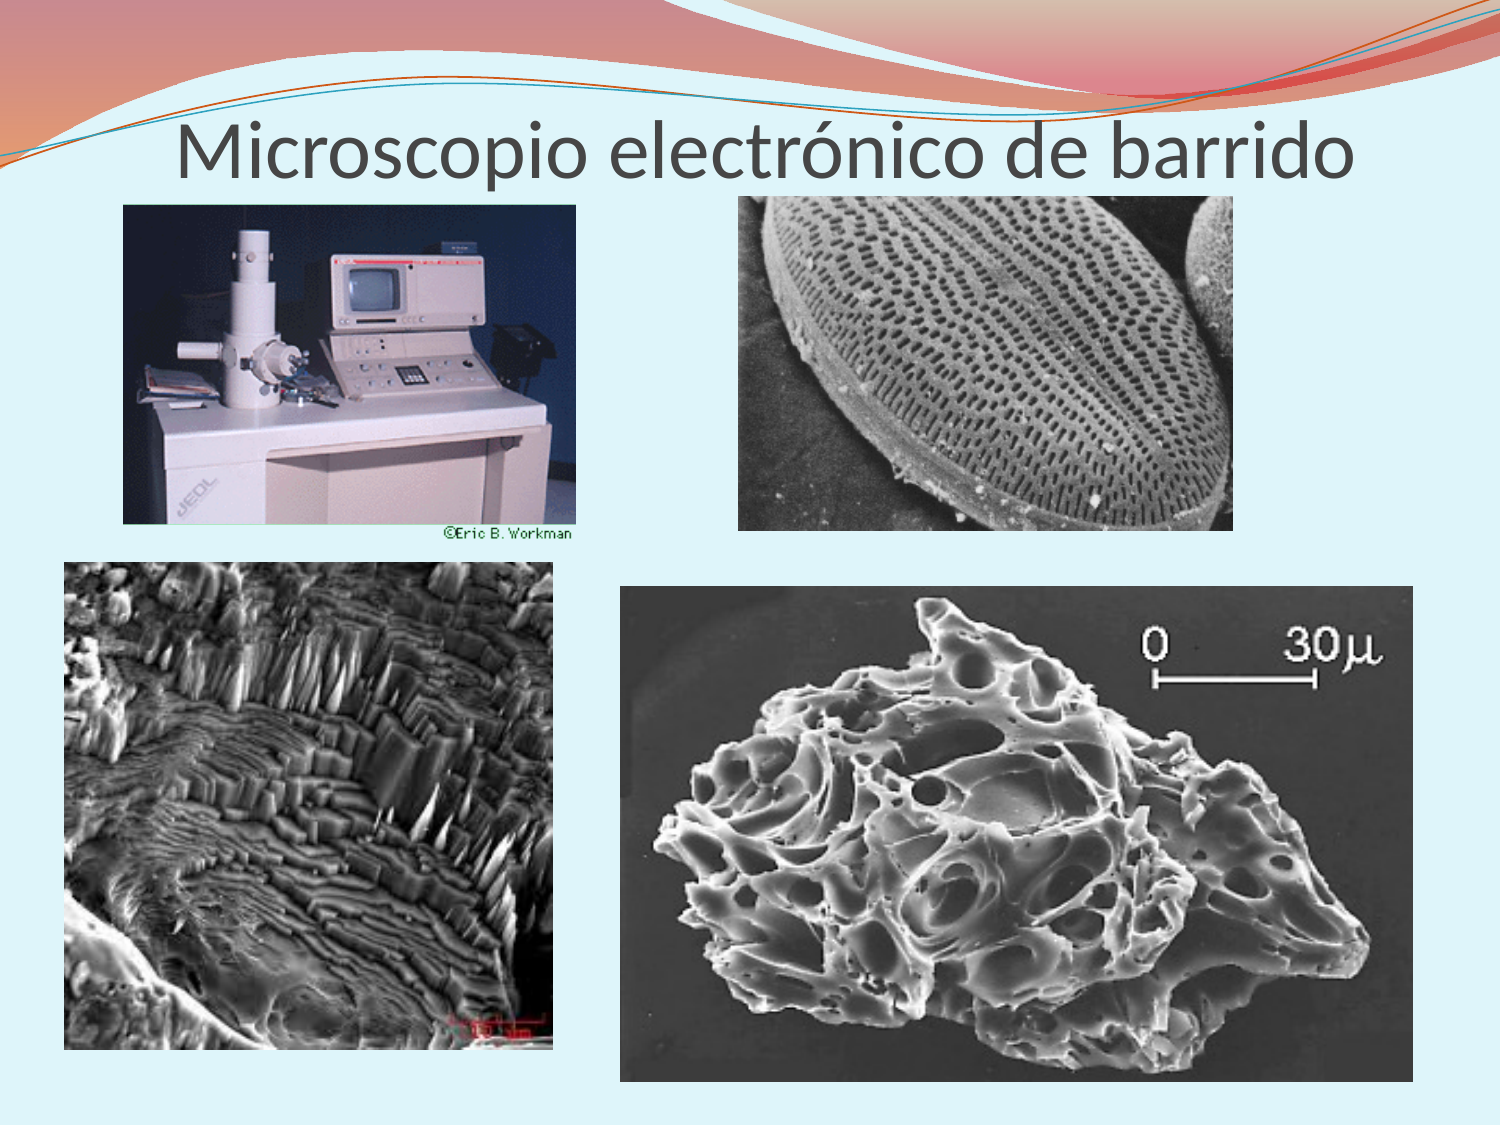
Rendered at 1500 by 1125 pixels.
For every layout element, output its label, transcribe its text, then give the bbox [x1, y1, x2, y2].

picture [64, 172, 576, 1050]
picture [619, 585, 1413, 1083]
picture [738, 196, 1233, 531]
title Microscopio electrónico de barrido [174, 50, 1411, 196]
